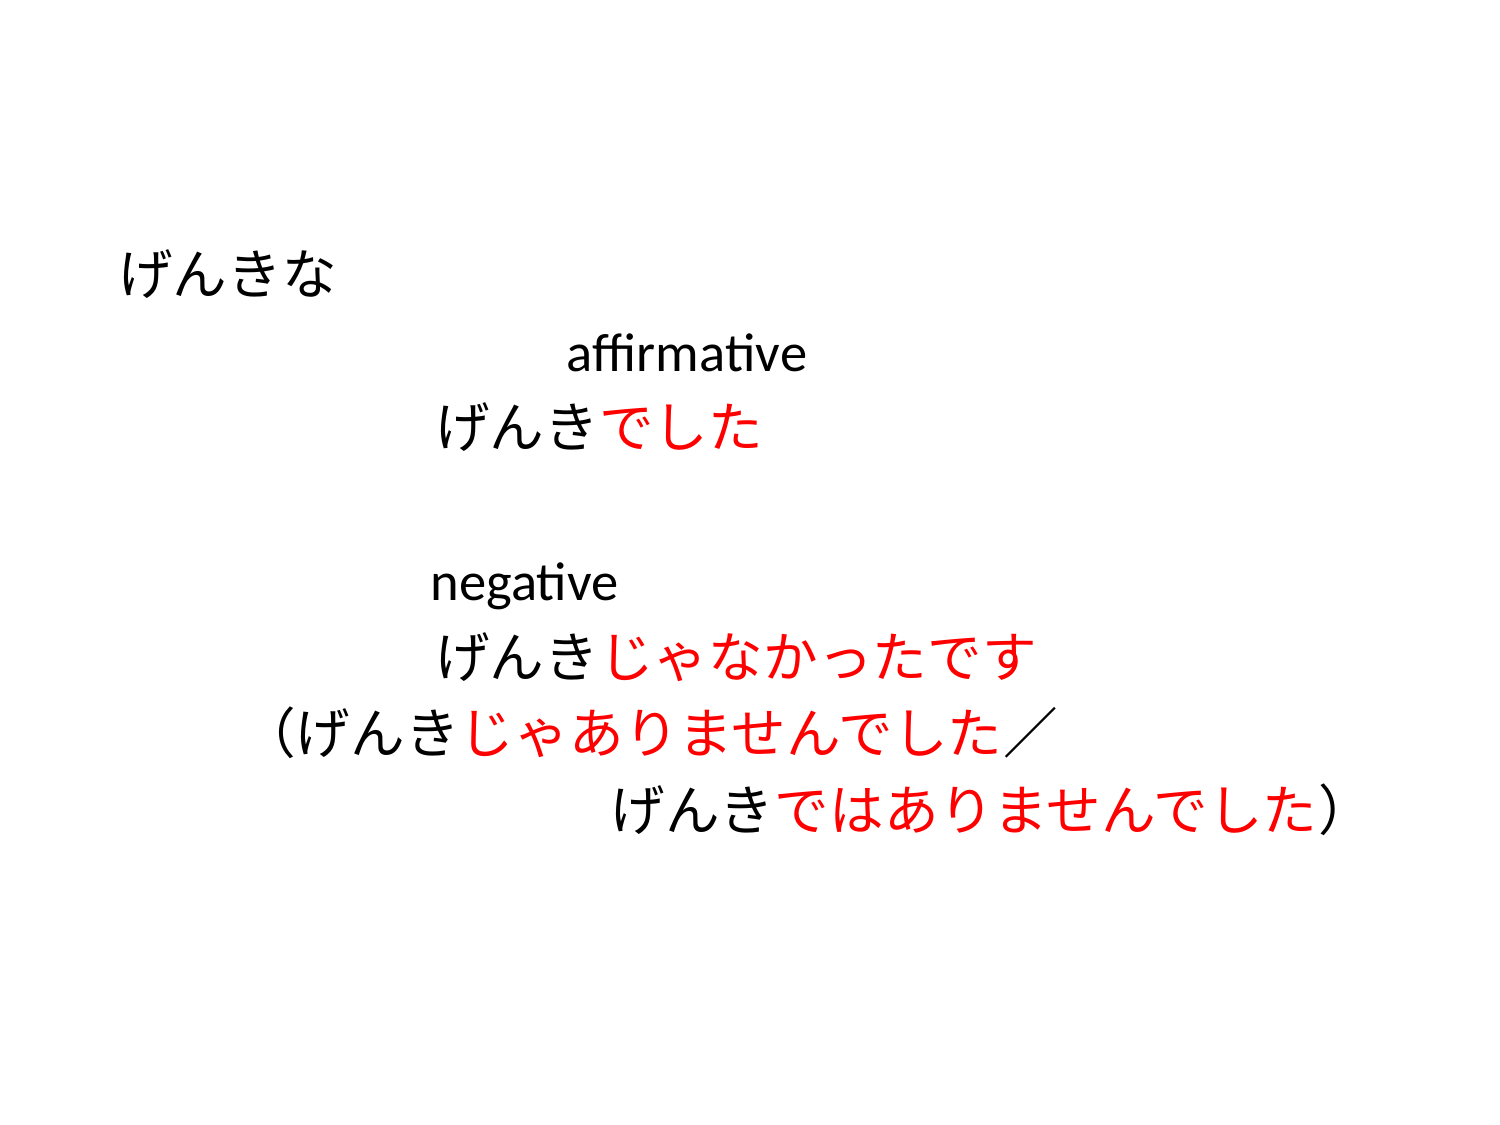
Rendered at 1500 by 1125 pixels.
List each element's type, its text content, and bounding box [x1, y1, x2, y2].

list げんきな affirmative げんきでした negative げんきじゃなかったです （げんきじゃありませんでした／ げんきではありませんでした） [103, 232, 1397, 901]
